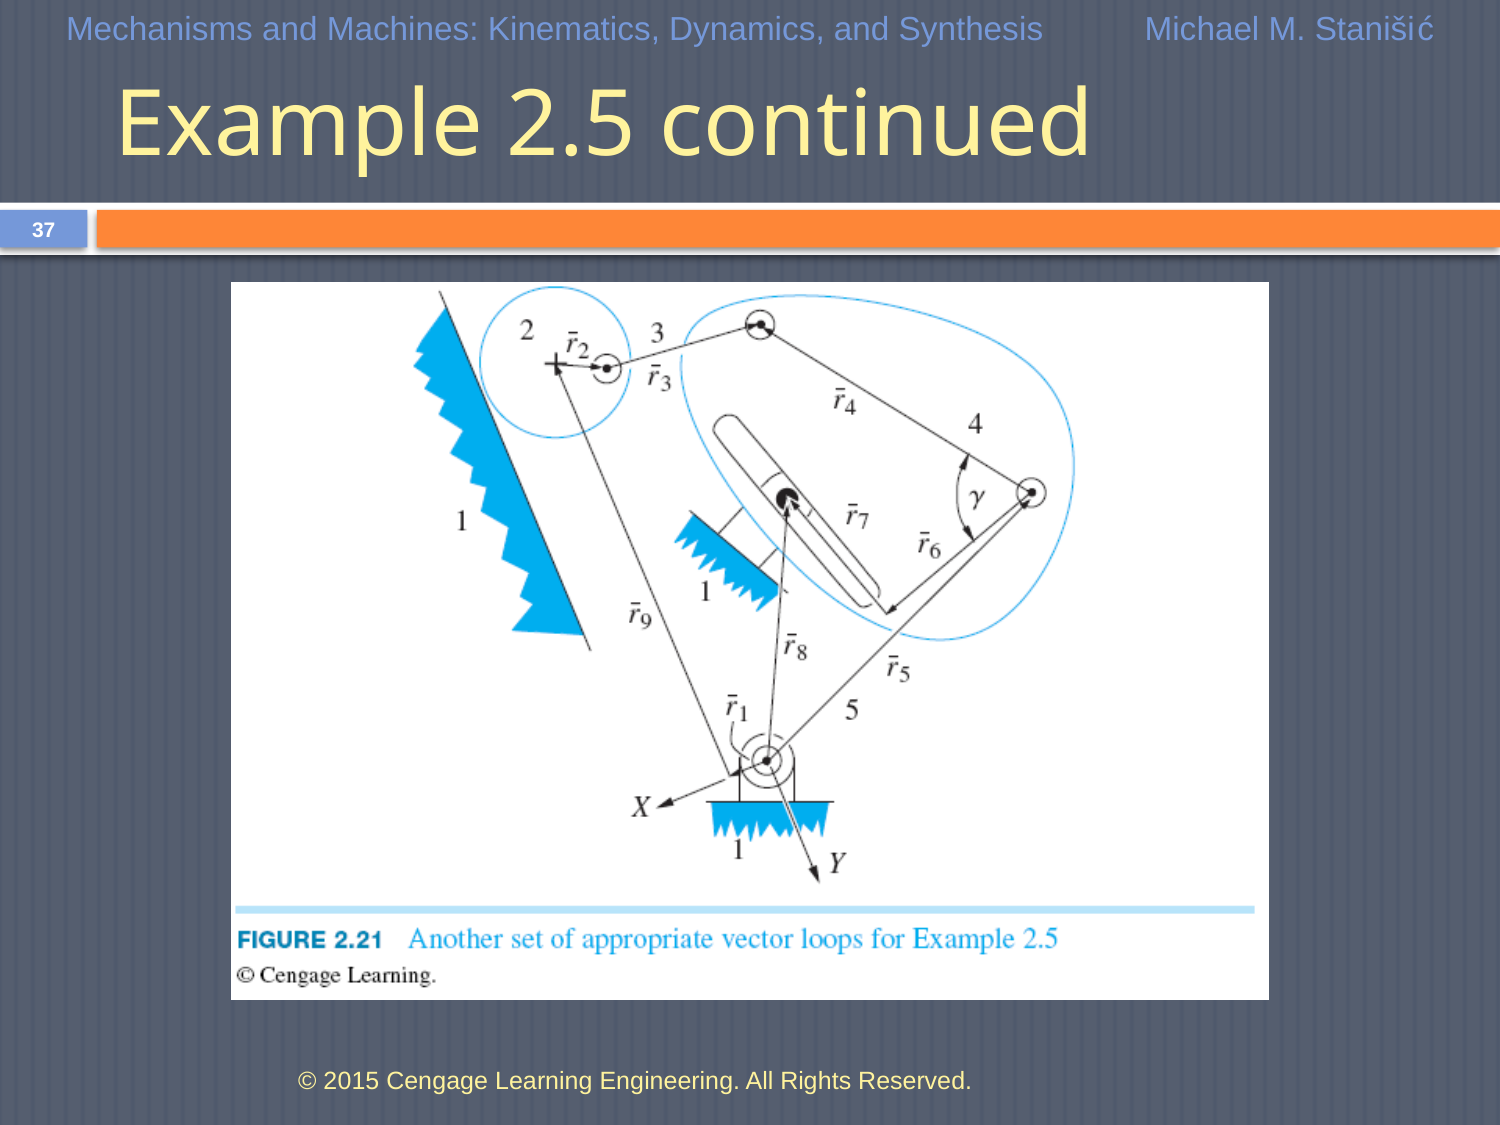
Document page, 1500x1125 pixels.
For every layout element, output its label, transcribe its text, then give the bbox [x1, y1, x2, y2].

picture [230, 282, 1269, 1001]
title Example 2.5 continued [99, 55, 1438, 201]
slide_number 37 [0, 208, 88, 249]
footer © 2015 Cengage Learning Engineering. All Rights Reserved. [106, 1050, 996, 1110]
text_box Mechanisms and Machines: Kinematics, Dynamics, and Synthesis Michael M. Stanišić [0, 0, 1500, 55]
